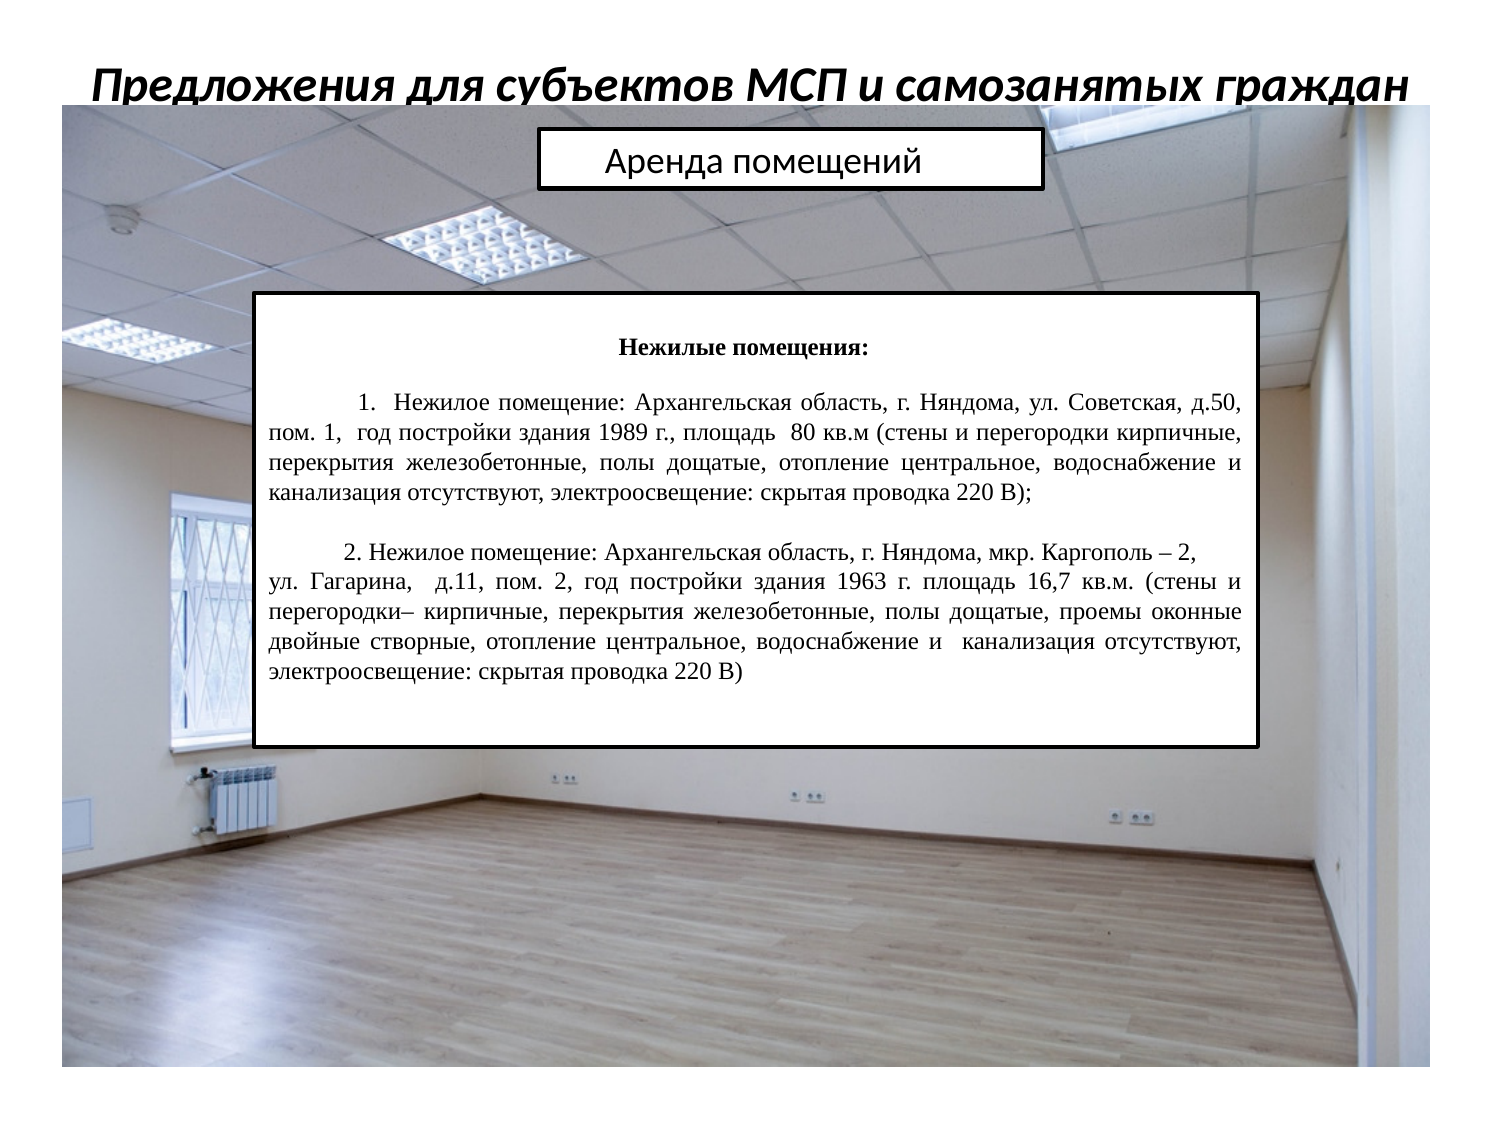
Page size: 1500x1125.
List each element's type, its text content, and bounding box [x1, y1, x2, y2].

title Предложения для субъектов МСП и самозанятых граждан [75, 45, 1425, 104]
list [61, 105, 1430, 1067]
